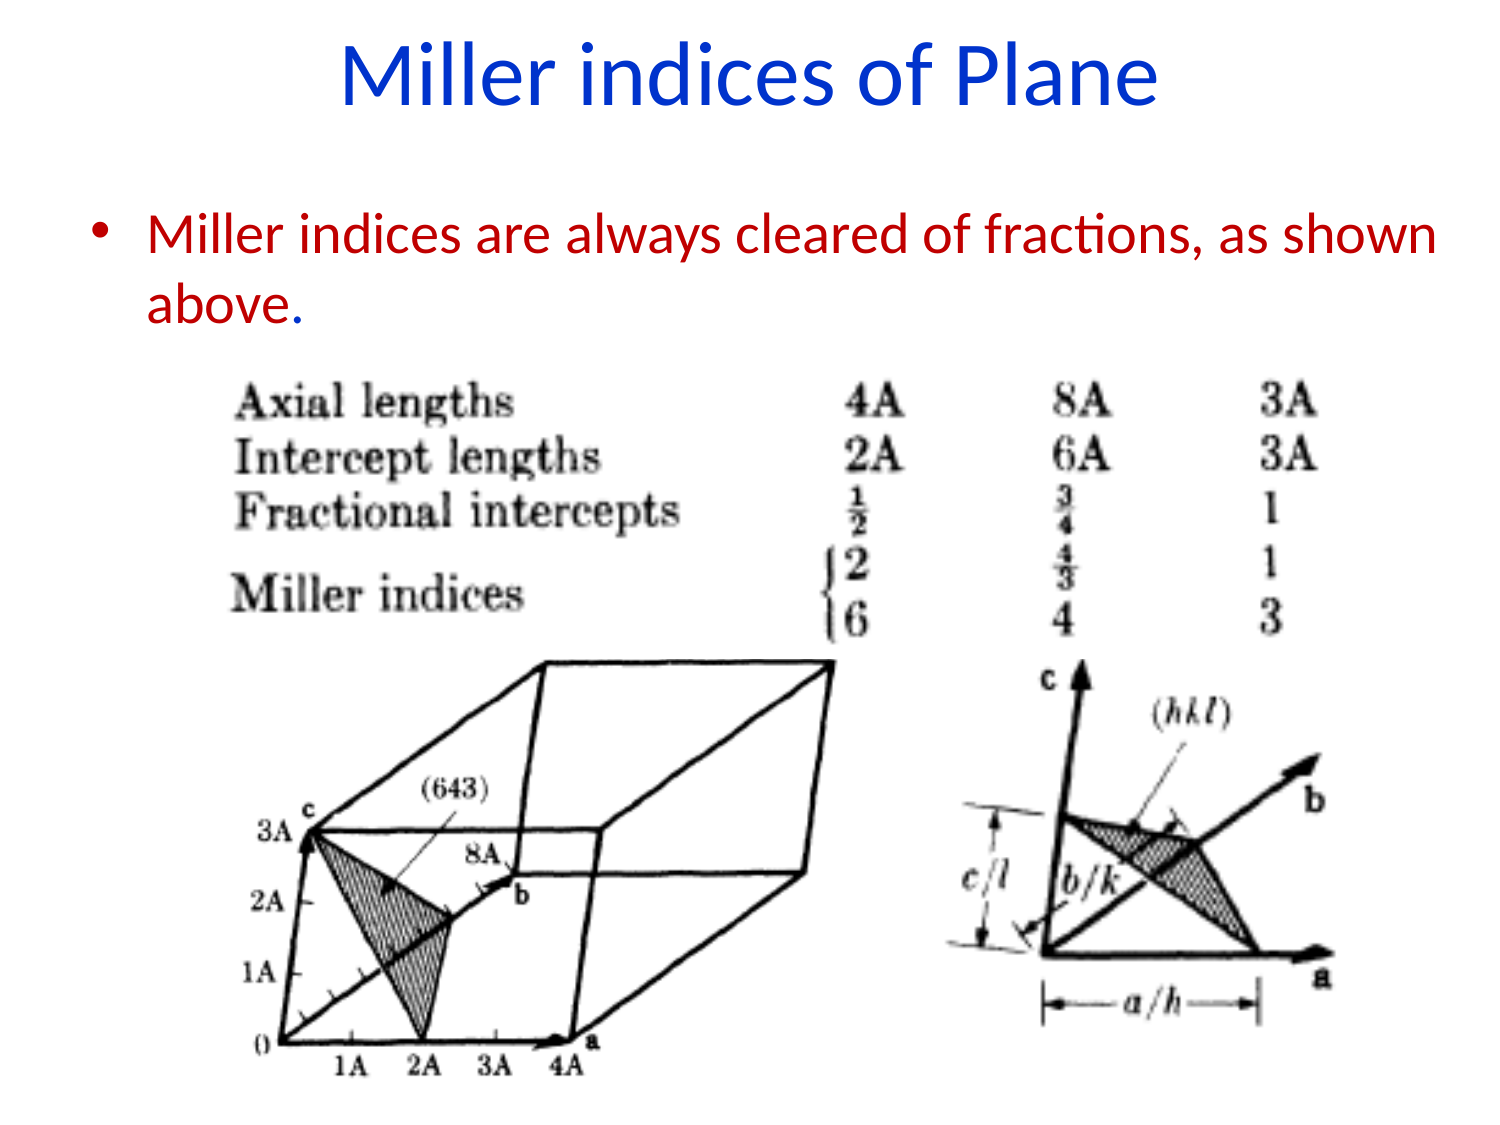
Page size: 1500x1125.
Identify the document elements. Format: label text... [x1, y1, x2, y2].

list Miller indices are always cleared of fractions, as shown above. [75, 187, 1500, 1125]
title Miller indices of Plane [75, 0, 1425, 138]
picture [162, 337, 1402, 1125]
